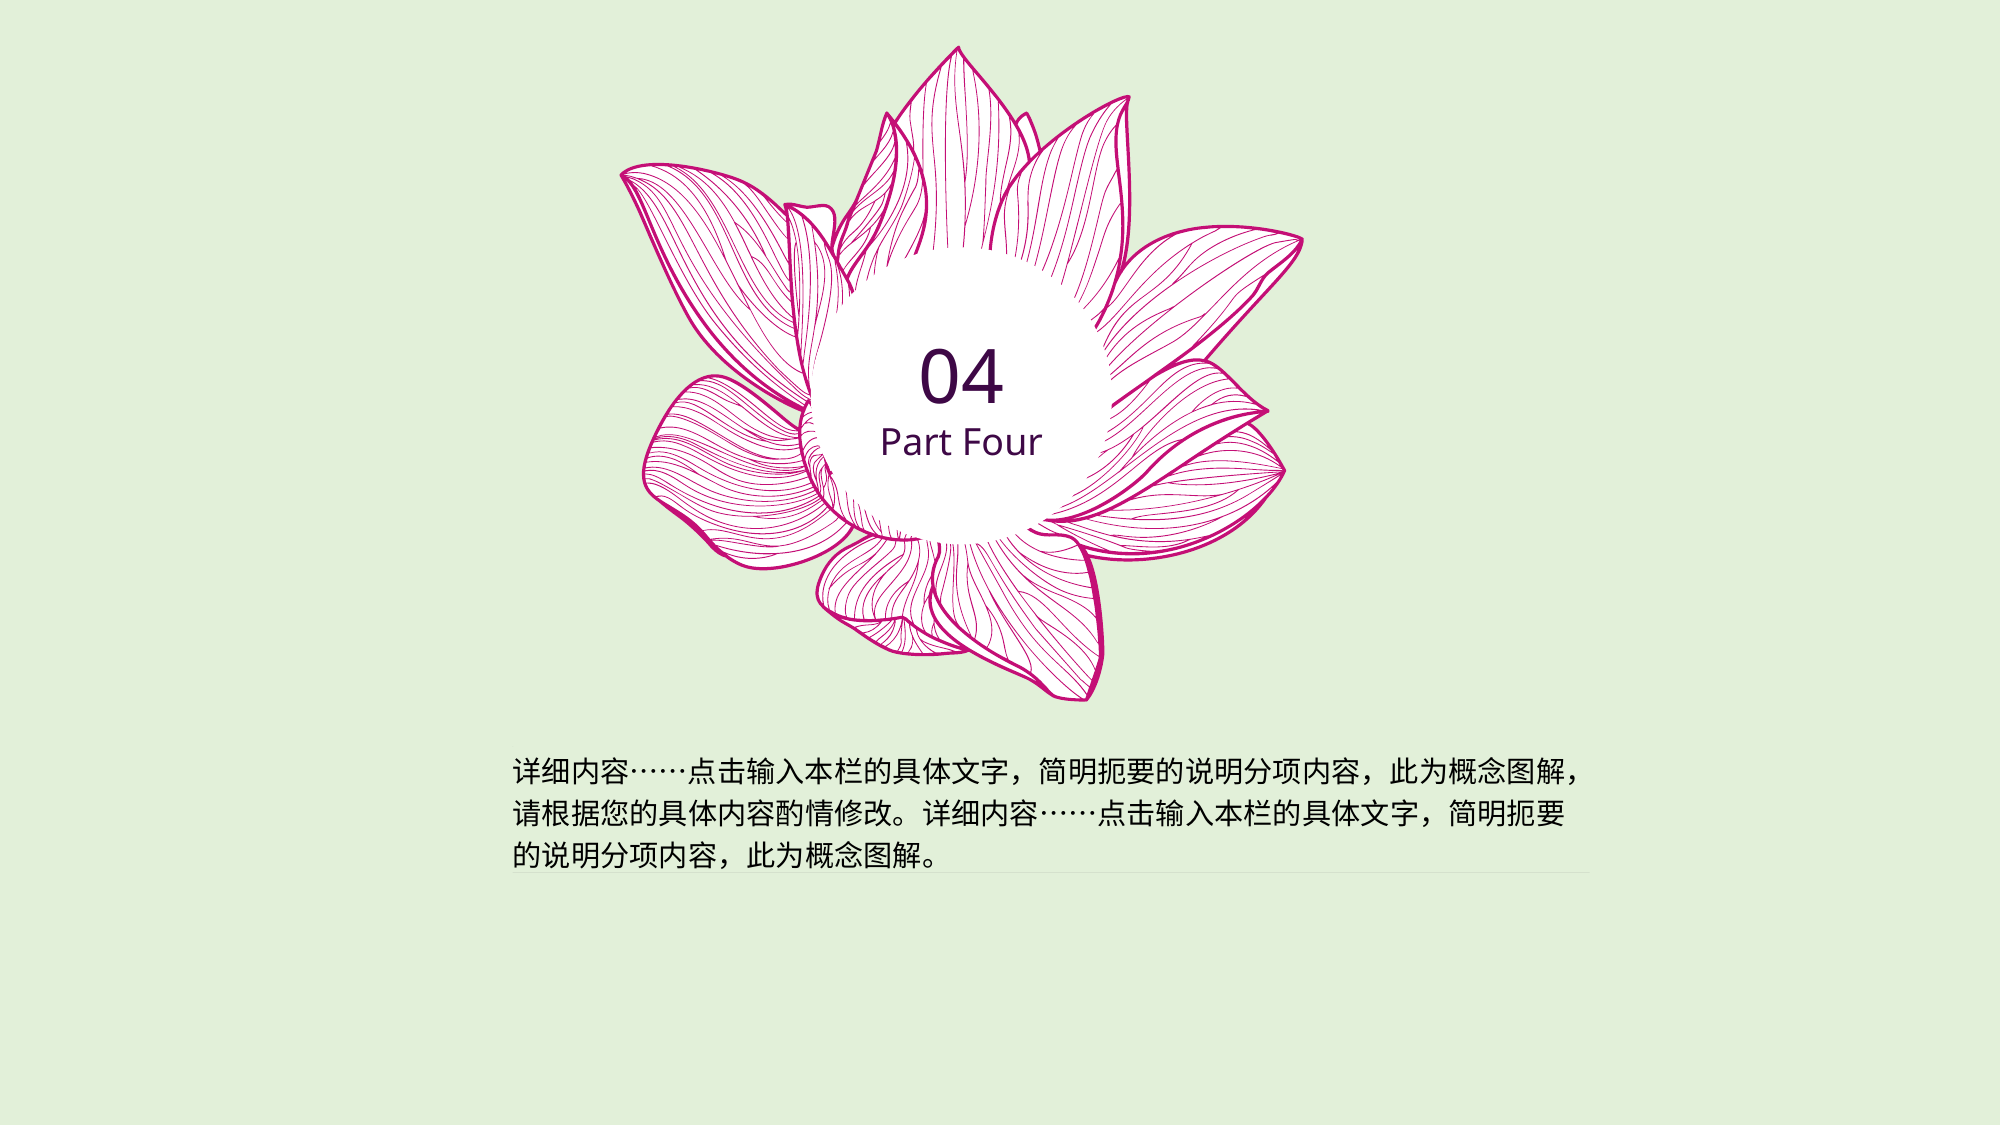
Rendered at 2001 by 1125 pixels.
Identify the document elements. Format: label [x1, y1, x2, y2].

picture [619, 45, 1304, 702]
